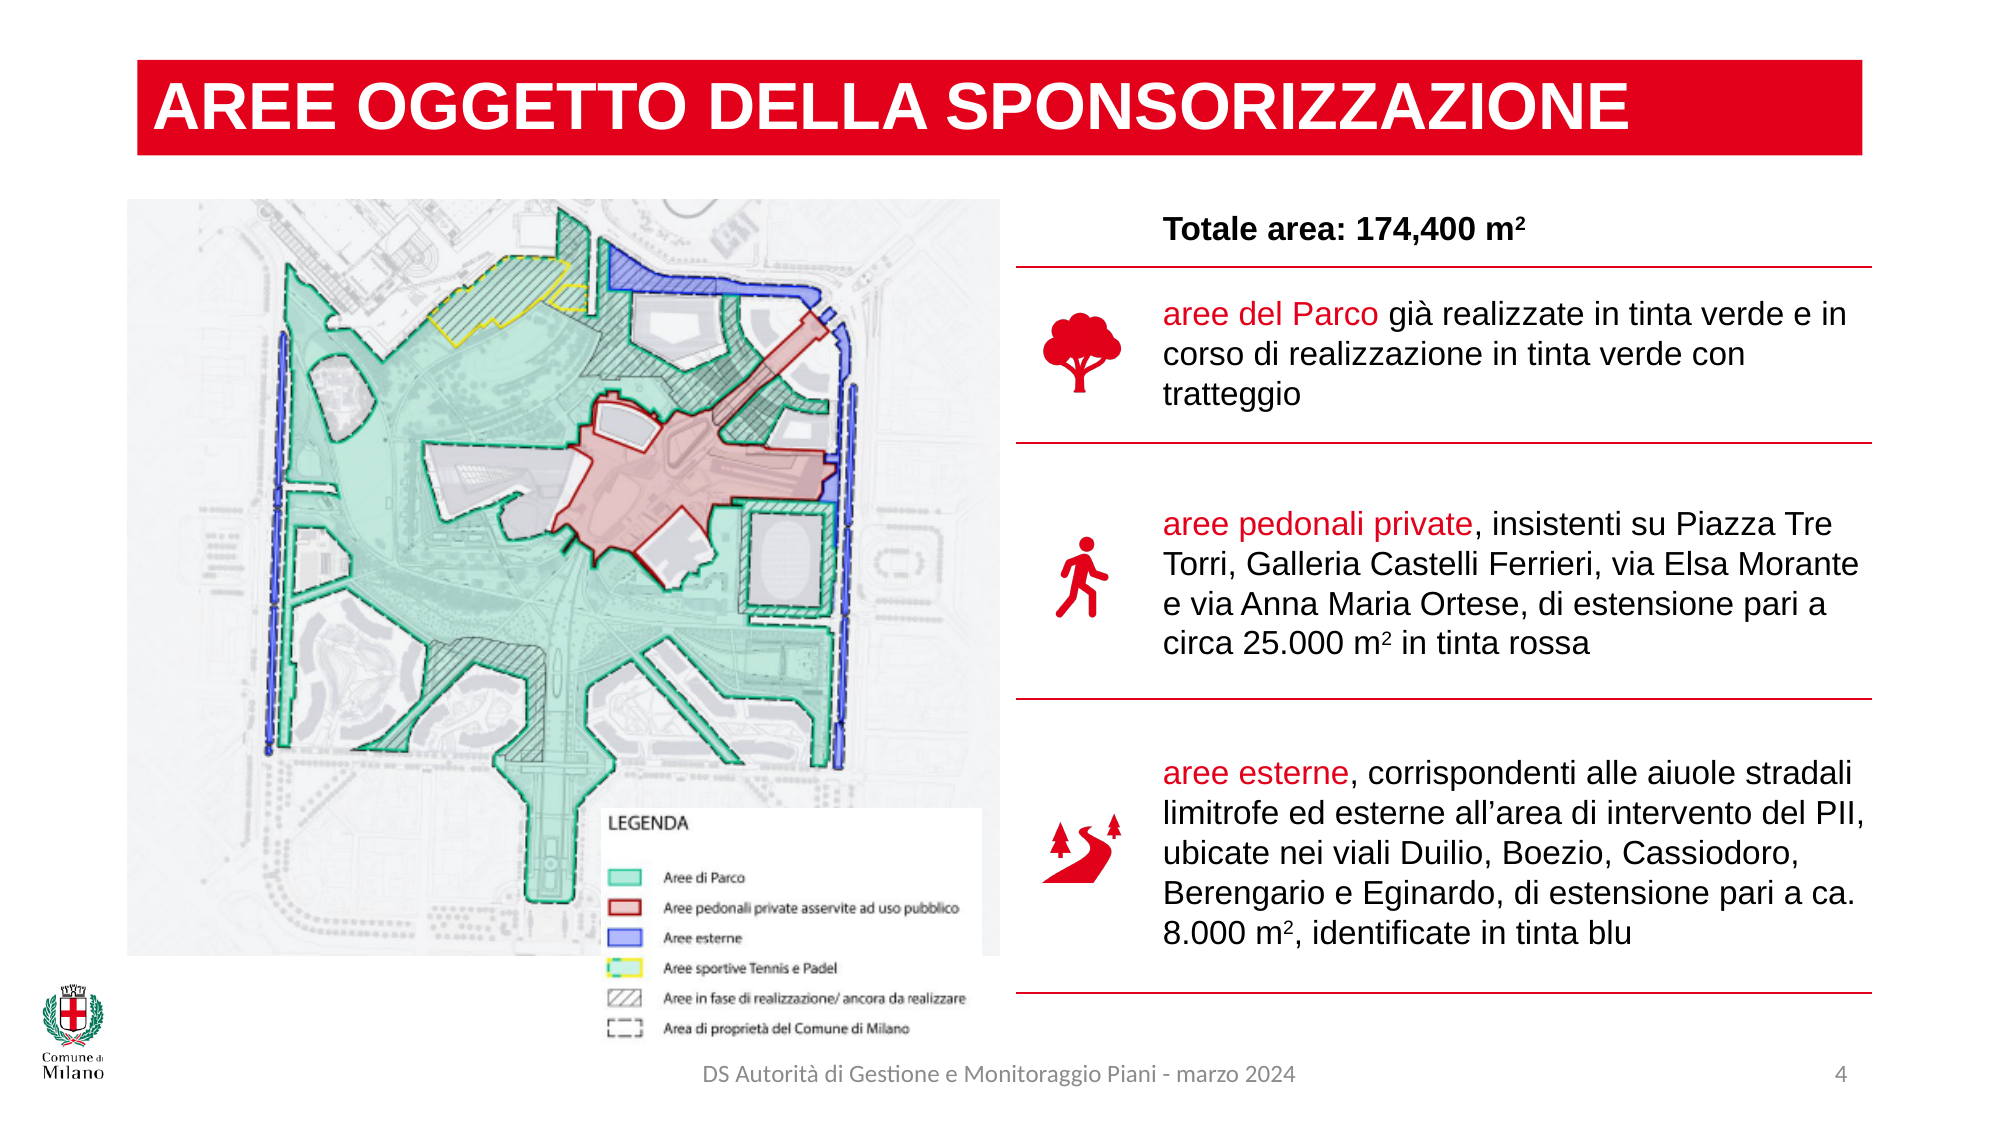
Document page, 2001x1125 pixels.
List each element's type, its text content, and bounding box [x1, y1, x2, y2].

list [127, 199, 1000, 956]
picture [601, 808, 982, 1049]
picture [0, 915, 149, 1125]
picture [1037, 806, 1127, 895]
slide_number 4 [1412, 1042, 1863, 1103]
title Aree oggetto della sponsorizzazione [137, 59, 1863, 156]
list Totale area: 174,400 m2 aree del Parco già realizzate in tinta verde e in corso di realizzazione in tinta verde con tratteggio aree pedonali private, insistenti su Piazza Tre Torri, Galleria Castelli Ferrieri, via Elsa Morante e via Anna Maria Ortese, di estensione pari a circa 25.000 m2 in tinta rossa aree esterne, corrispondenti alle aiuole stradali limitrofe ed esterne all’area di intervento del PII, ubicate nei viali Duilio, Boezio, Cassiodoro, Berengario e Eginardo, di estensione pari a ca. 8.000 m2, identificate in tinta blu [1147, 199, 1887, 1014]
footer DS Autorità di Gestione e Monitoraggio Piani - marzo 2024 [662, 1042, 1338, 1103]
picture [1037, 307, 1127, 397]
picture [1037, 532, 1127, 622]
